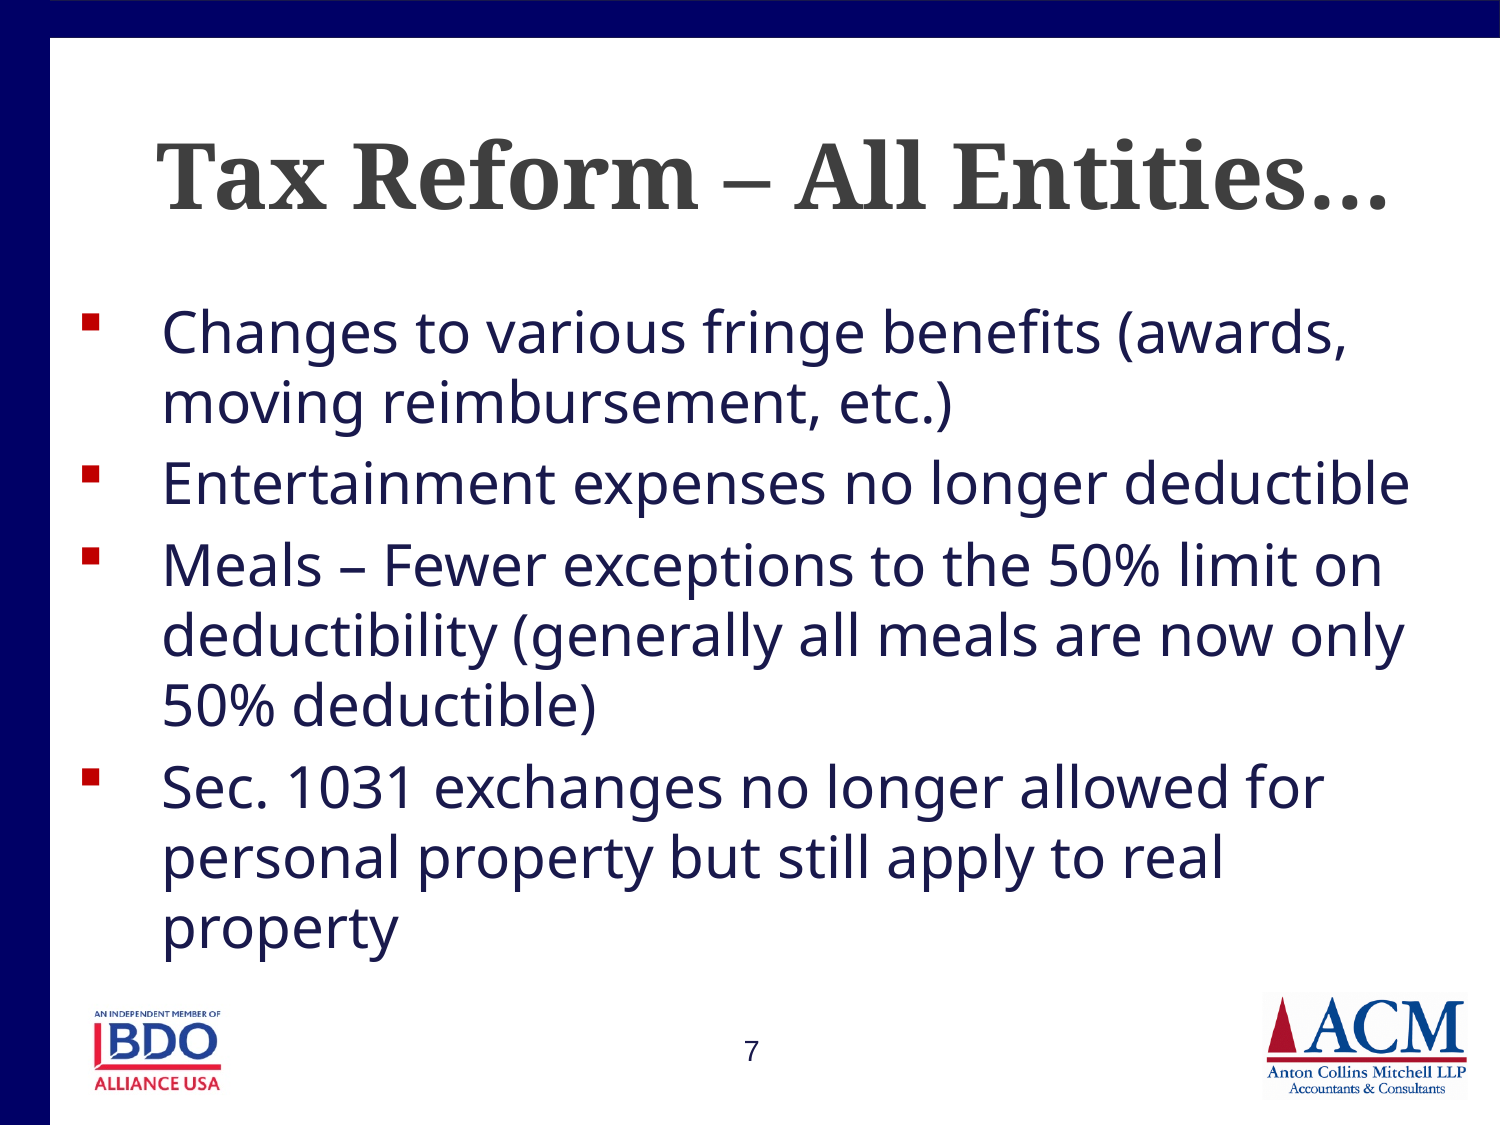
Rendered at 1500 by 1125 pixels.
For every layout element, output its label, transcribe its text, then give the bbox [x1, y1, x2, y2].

picture [1262, 991, 1468, 1100]
title Tax Reform – All Entities… [49, 87, 1500, 258]
picture [75, 991, 238, 1108]
slide_number 7 [687, 1024, 776, 1101]
list Changes to various fringe benefits (awards, moving reimbursement, etc.) Entertainment expenses no longer deductible Meals – Fewer exceptions to the 50% limit on deductibility (generally all meals are now only 50% deductible) Sec. 1031 exchanges no longer allowed for personal property but still apply to real property [62, 287, 1488, 943]
